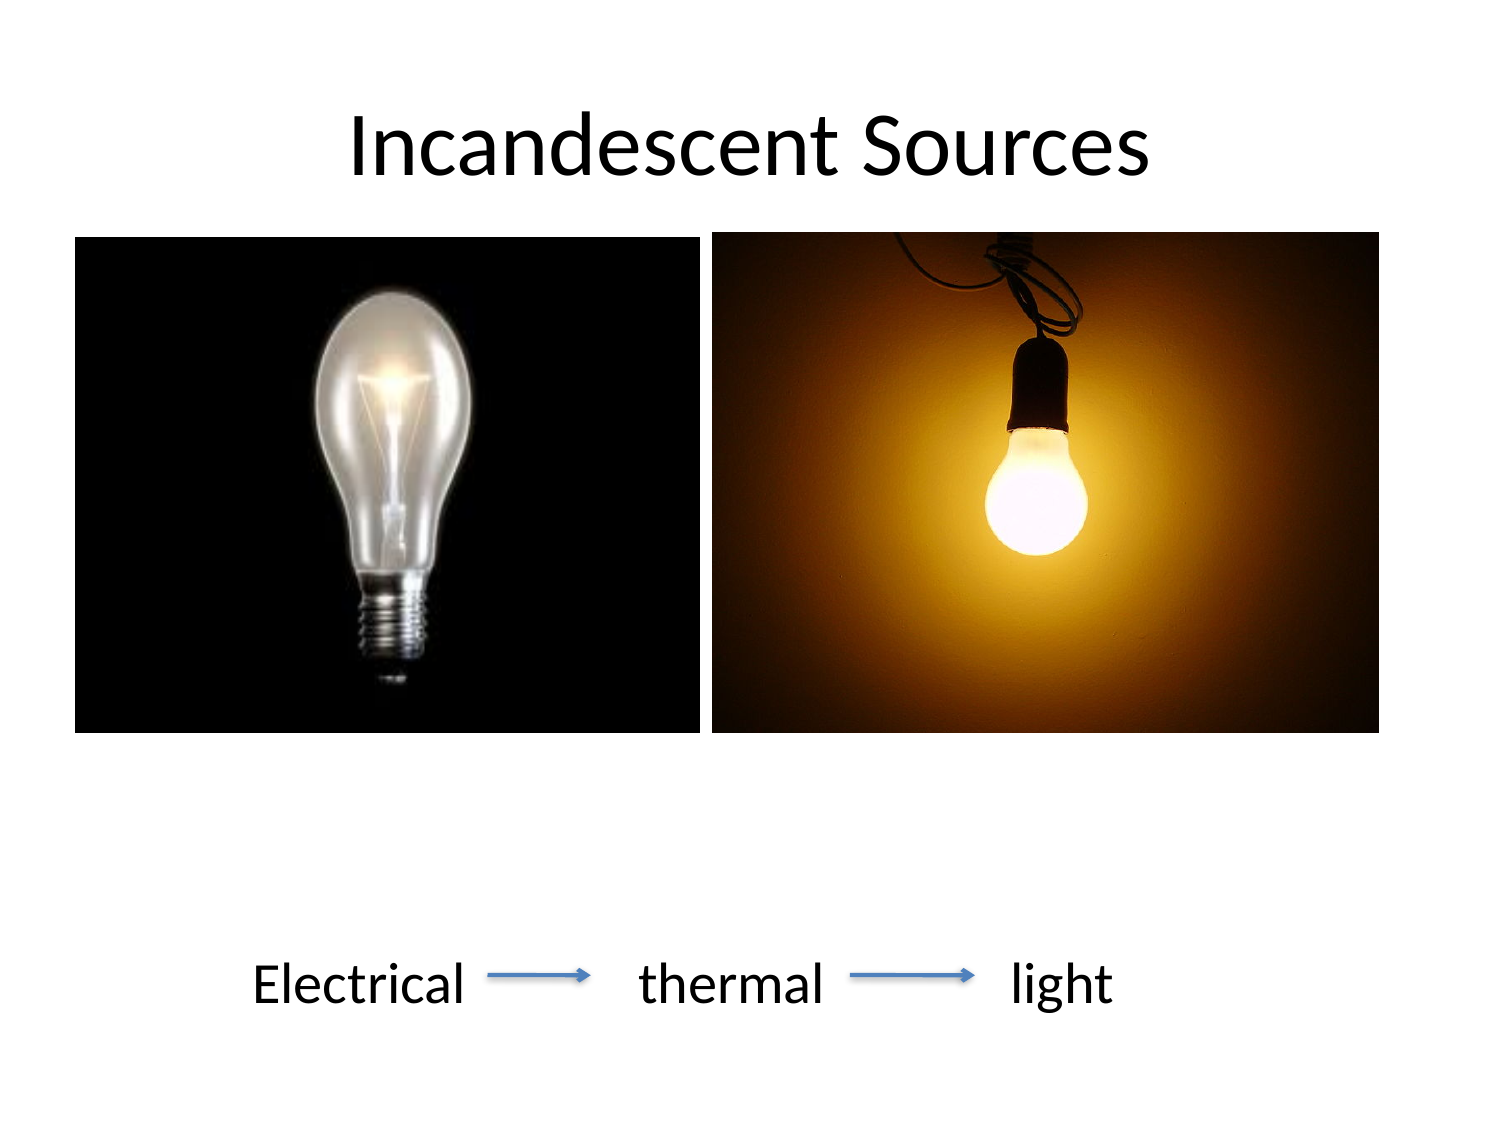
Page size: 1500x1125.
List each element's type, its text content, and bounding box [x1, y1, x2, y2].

title Incandescent Sources [75, 45, 1425, 233]
picture [74, 237, 701, 733]
text_box Electrical thermal light [237, 937, 1275, 1023]
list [590, 232, 1500, 733]
